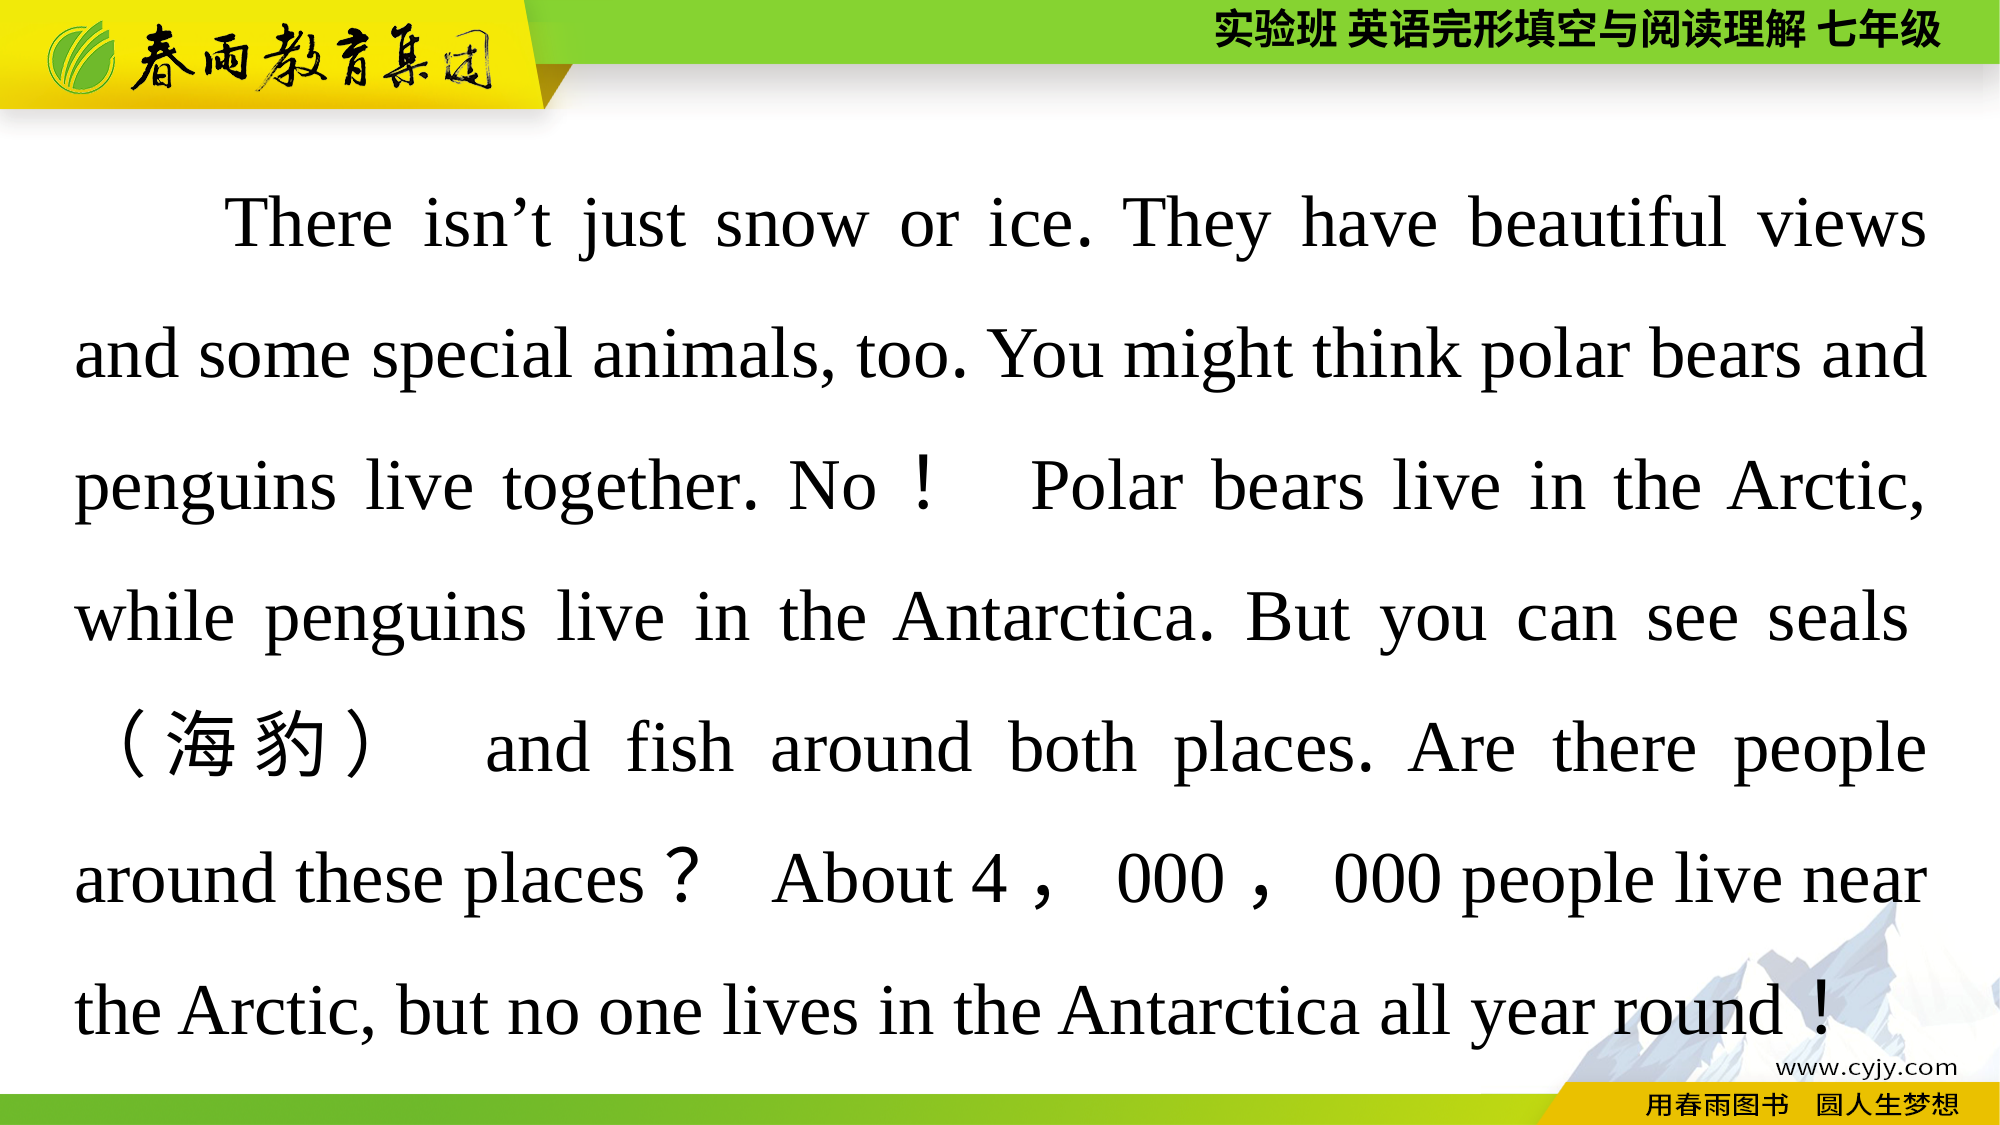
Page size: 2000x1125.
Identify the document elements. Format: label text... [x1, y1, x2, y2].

picture [0, 0, 2000, 1125]
list There isn’t just snow or ice. They have beautiful views and some special animals, too. You might think polar bears and penguins live together. No！ Polar bears live in the Arctic, while penguins live in the Antarctica. But you can see seals（海豹） and fish around both places. Are there people around these places？ About 4，000，000 people live near the Arctic, but no one lives in the Antarctica all year round！ [59, 122, 1944, 1049]
